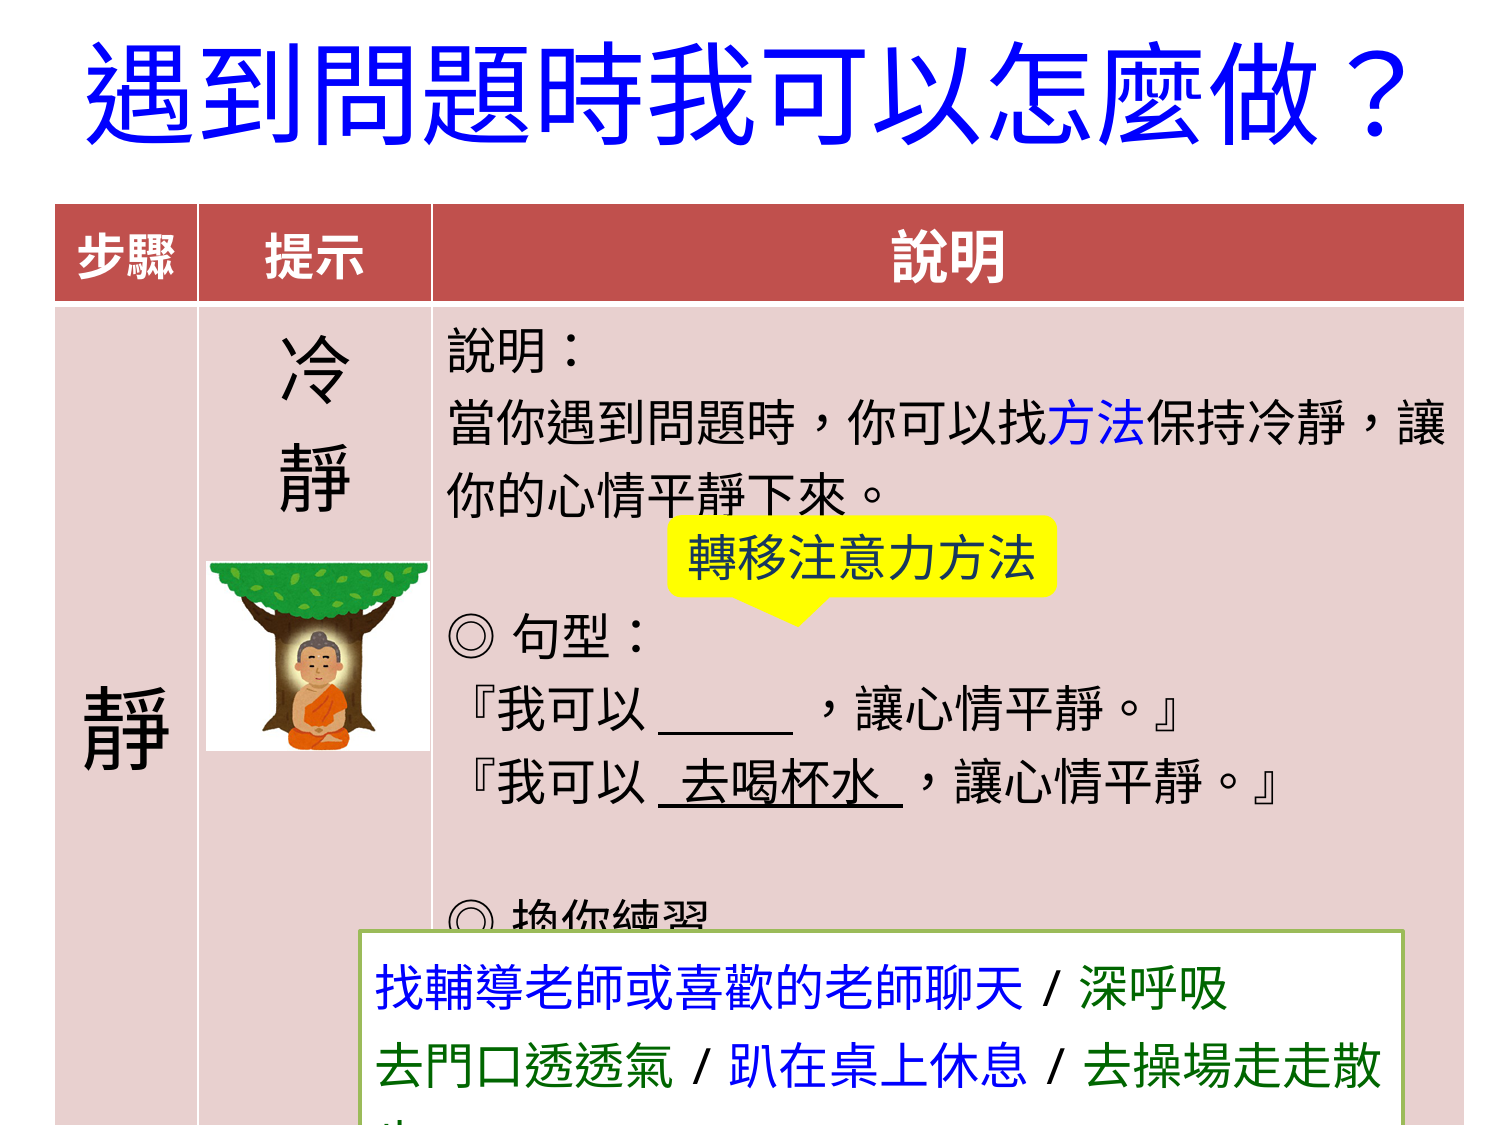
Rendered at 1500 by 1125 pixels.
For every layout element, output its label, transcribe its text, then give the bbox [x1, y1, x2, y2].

title 遇到問題時我可以怎麼做？ [53, 10, 1463, 172]
picture [206, 561, 430, 751]
table_header 步驟 [55, 204, 197, 301]
table_header 提示 [199, 204, 431, 301]
text_box 轉移注意力方法 [665, 513, 1060, 630]
text_box 找輔導老師或喜歡的老師聊天/深呼吸 去門口透透氣/趴在桌上休息/去操場走走散步 [358, 929, 1405, 1125]
table_header 說明 [433, 204, 1464, 301]
table_cell 說明： 當你遇到問題時，你可以找方法保持冷靜，讓你的心情平靜下來。 ◎句型： 『我可以 ，讓心情平靜。』 『我可以 去喝杯水 ，讓心情平靜。』 ◎換你練習 『我可以 ，讓心情平靜。』 [433, 307, 1464, 1125]
table_cell 冷 靜 [199, 307, 431, 1125]
table_cell 靜 [55, 307, 197, 1125]
